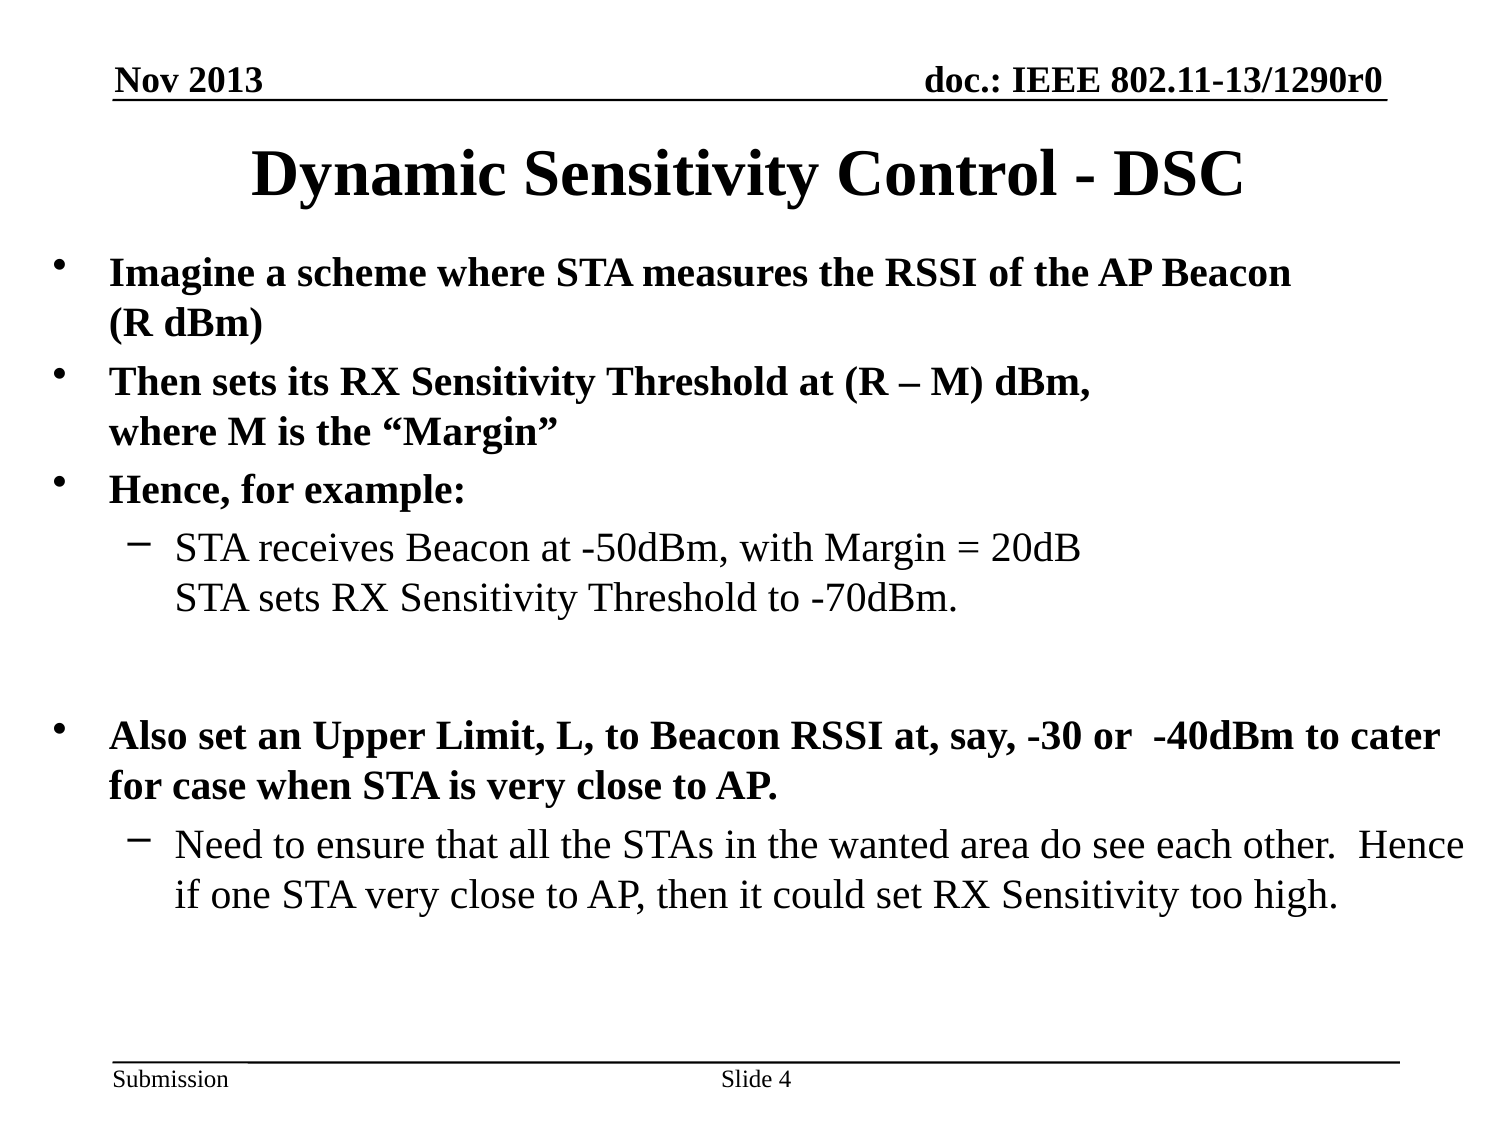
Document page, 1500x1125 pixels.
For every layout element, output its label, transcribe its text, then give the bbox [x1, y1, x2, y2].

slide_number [114, 54, 286, 101]
slide_number Slide 4 [712, 1061, 800, 1093]
title Dynamic Sensitivity Control - DSC [112, 112, 1388, 225]
list Imagine a scheme where STA measures the RSSI of the AP Beacon (R dBm) Then sets its RX Sensitivity Threshold at (R – M) dBm, where M is the “Margin” Hence, for example: STA receives Beacon at -50dBm, with Margin = 20dB STA sets RX Sensitivity Threshold to -70dBm. Also set an Upper Limit, L, to Beacon RSSI at, say, -30 or -40dBm to cater for case when STA is very close to AP. Need to ensure that all the STAs in the wanted area do see each other. Hence if one STA very close to AP, then it could set RX Sensitivity too high. [37, 237, 1500, 1038]
